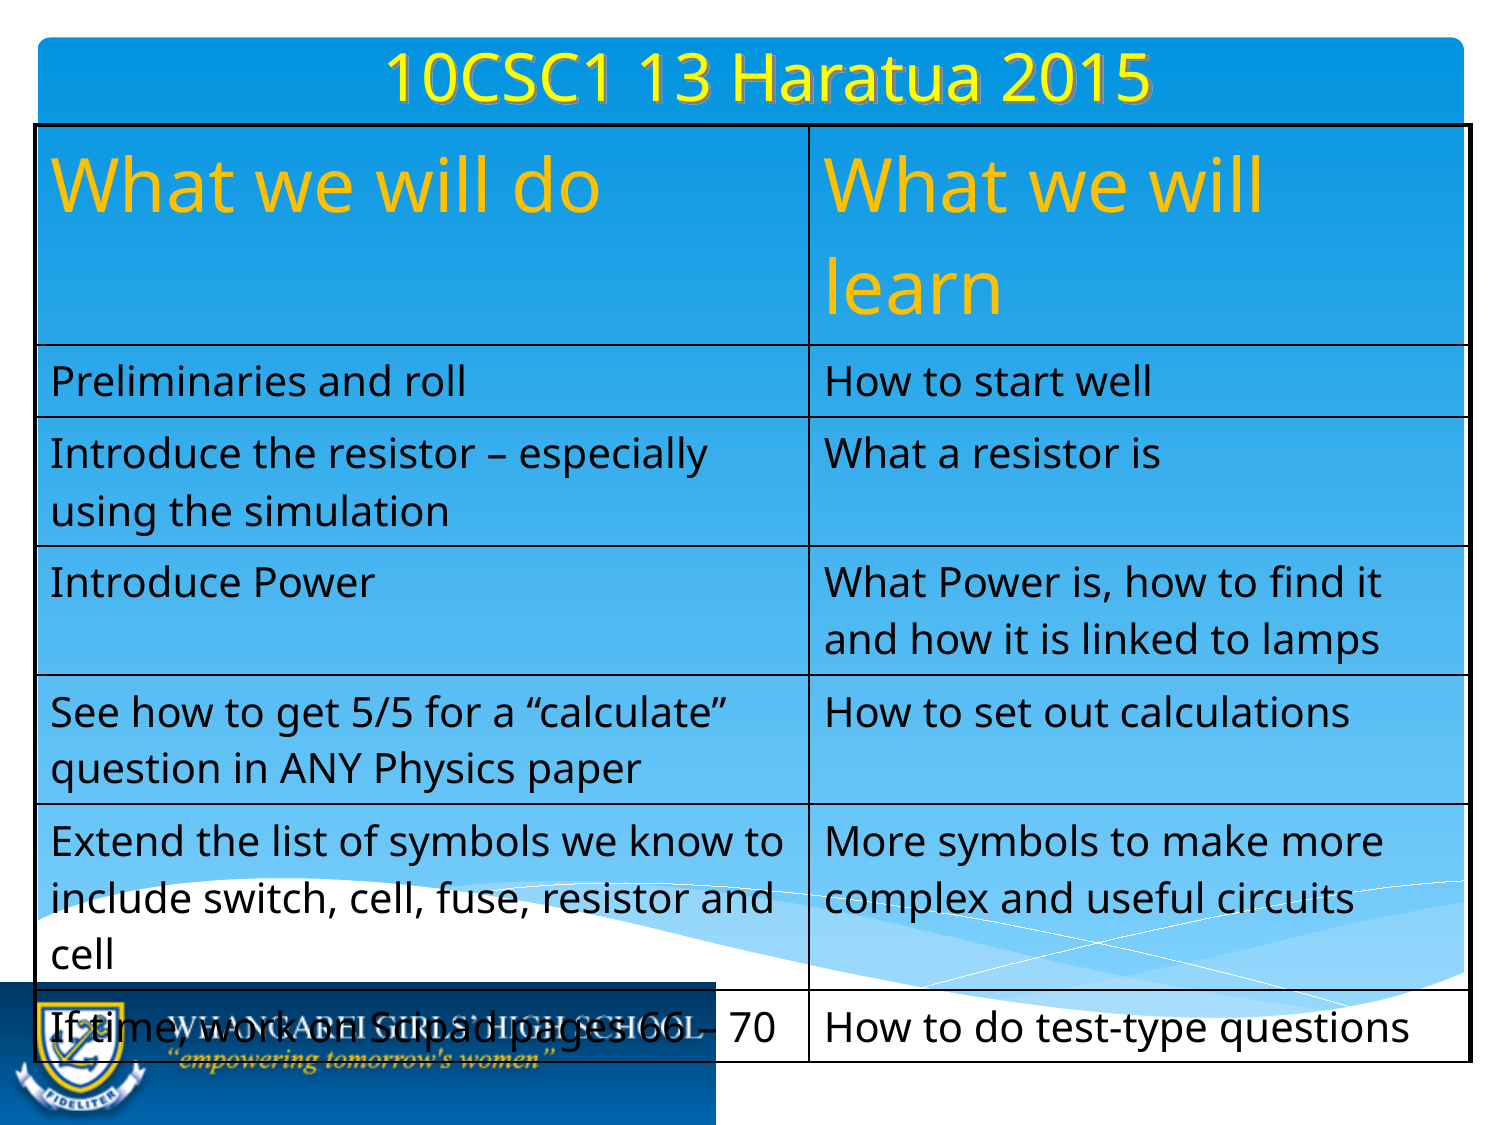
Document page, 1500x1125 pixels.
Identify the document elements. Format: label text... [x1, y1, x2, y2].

picture [0, 982, 716, 1125]
table_cell Preliminaries and roll [37, 346, 808, 416]
text_box 10CSC1 13 Haratua 2015 [162, 24, 1375, 123]
table_cell Extend the list of symbols we know to include switch, cell, fuse, resistor and cell [37, 805, 808, 989]
table_header What we will learn [810, 127, 1468, 344]
table_cell What a resistor is [810, 418, 1468, 545]
table_cell See how to get 5/5 for a “calculate” question in ANY Physics paper [37, 676, 808, 803]
table_cell More symbols to make more complex and useful circuits [810, 805, 1468, 989]
table_cell What Power is, how to find it and how it is linked to lamps [810, 547, 1468, 674]
table_cell Introduce Power [37, 547, 808, 674]
table_cell Introduce the resistor – especially using the simulation [37, 418, 808, 545]
table_cell If time, work on Scipad pages 66 – 70 [721, 991, 808, 1061]
table_cell How to do test-type questions [810, 991, 1468, 1061]
table_header What we will do [37, 127, 808, 344]
table_cell How to start well [810, 346, 1468, 416]
table_cell How to set out calculations [810, 676, 1468, 803]
